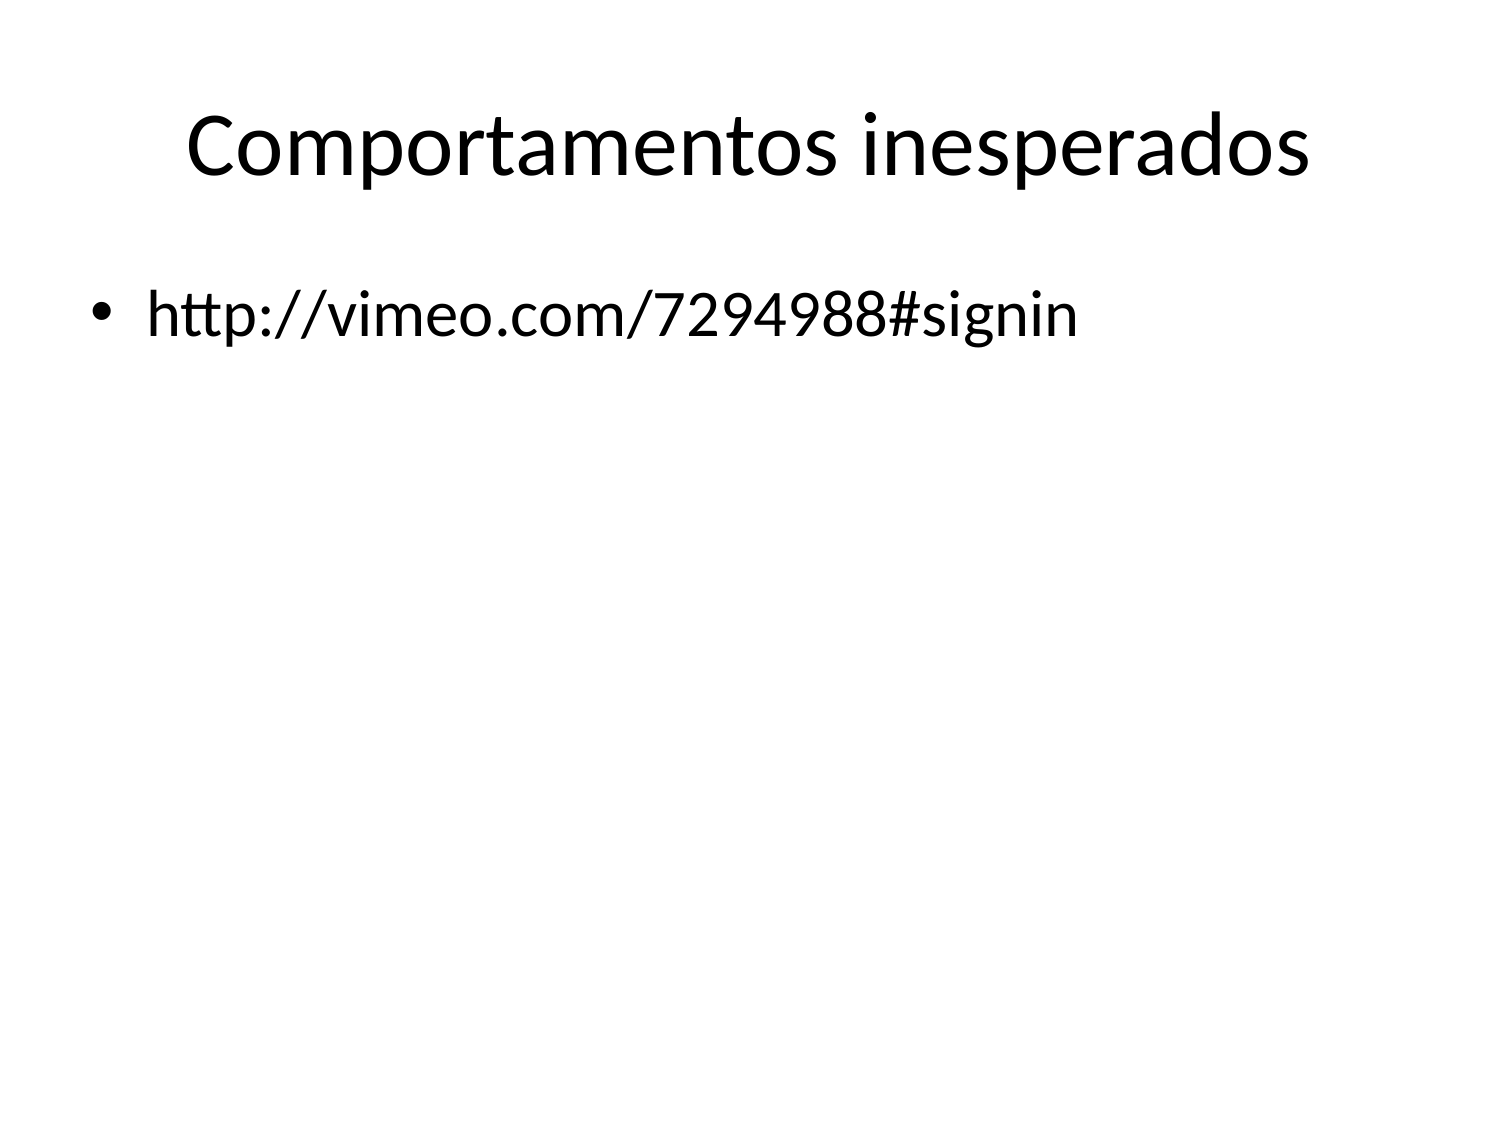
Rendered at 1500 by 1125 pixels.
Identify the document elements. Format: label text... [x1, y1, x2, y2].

title Comportamentos inesperados [75, 45, 1425, 233]
list http://vimeo.com/7294988#signin [75, 262, 1425, 1005]
